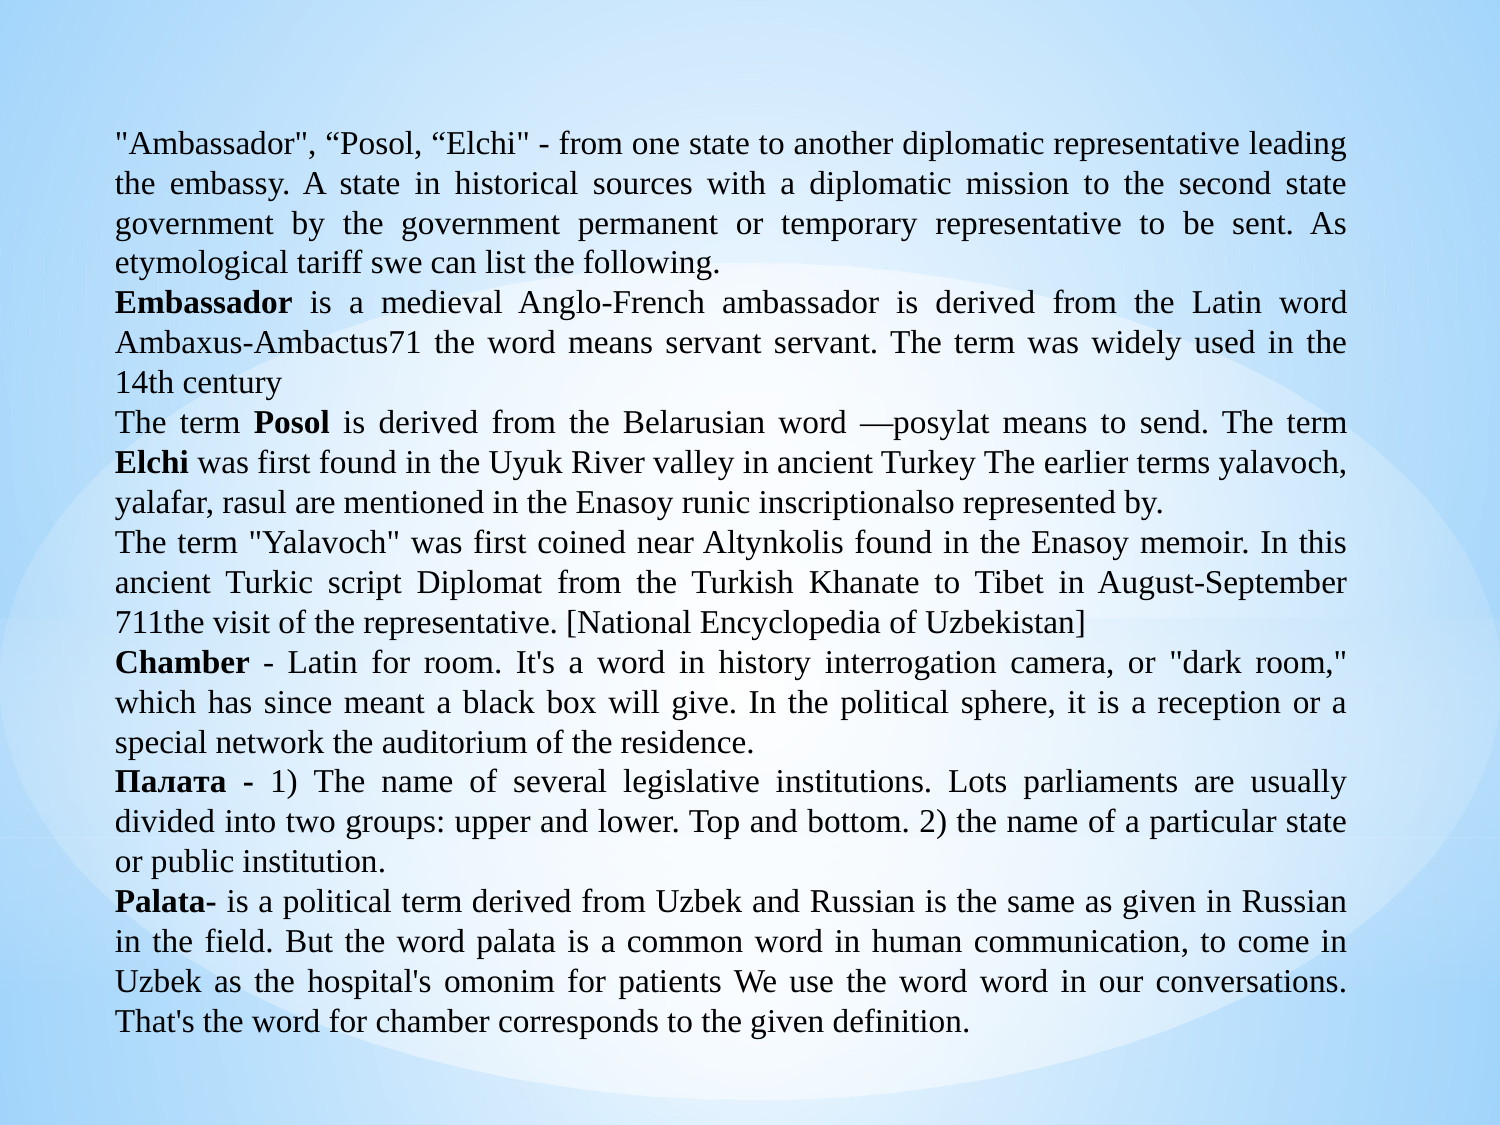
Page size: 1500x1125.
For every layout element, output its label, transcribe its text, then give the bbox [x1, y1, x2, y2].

text_box "Ambassador", “Posol, “Elchi" - from one state to another diplomatic representative leading the embassy. A state in historical sources with a diplomatic mission to the second state government by the government permanent or temporary representative to be sent. As etymological tariff swe can list the following. Embassador is a medieval Anglo-French ambassador is derived from the Latin word Ambaxus-Ambactus71 the word means servant servant. The term was widely used in the 14th century The term Posol is derived from the Belarusian word ―posylat means to send. The term Elchi was first found in the Uyuk River valley in ancient Turkey The earlier terms yalavoch, yalafar, rasul are mentioned in the Enasoy runic inscriptionalso represented by. The term "Yalavoch" was first coined near Altynkolis found in the Enasoy memoir. In this ancient Turkic script Diplomat from the Turkish Khanate to Tibet in August-September 711the visit of the representative. [National Encyclopedia of Uzbekistan] Chamber - Latin for room. It's a word in history interrogation camera, or "dark room," which has since meant a black box will give. In the political sphere, it is a reception or a special network the auditorium of the residence. Палата - 1) The name of several legislative institutions. Lots parliaments are usually divided into two groups: upper and lower. Top and bottom. 2) the name of a particular state or public institution. Palata- is a political term derived from Uzbek and Russian is the same as given in Russian in the field. But the word palata is a common word in human communication, to come in Uzbek as the hospital's omonim for patients We use the word word in our conversations. That's the word for chamber corresponds to the given definition. [100, 113, 1365, 1092]
